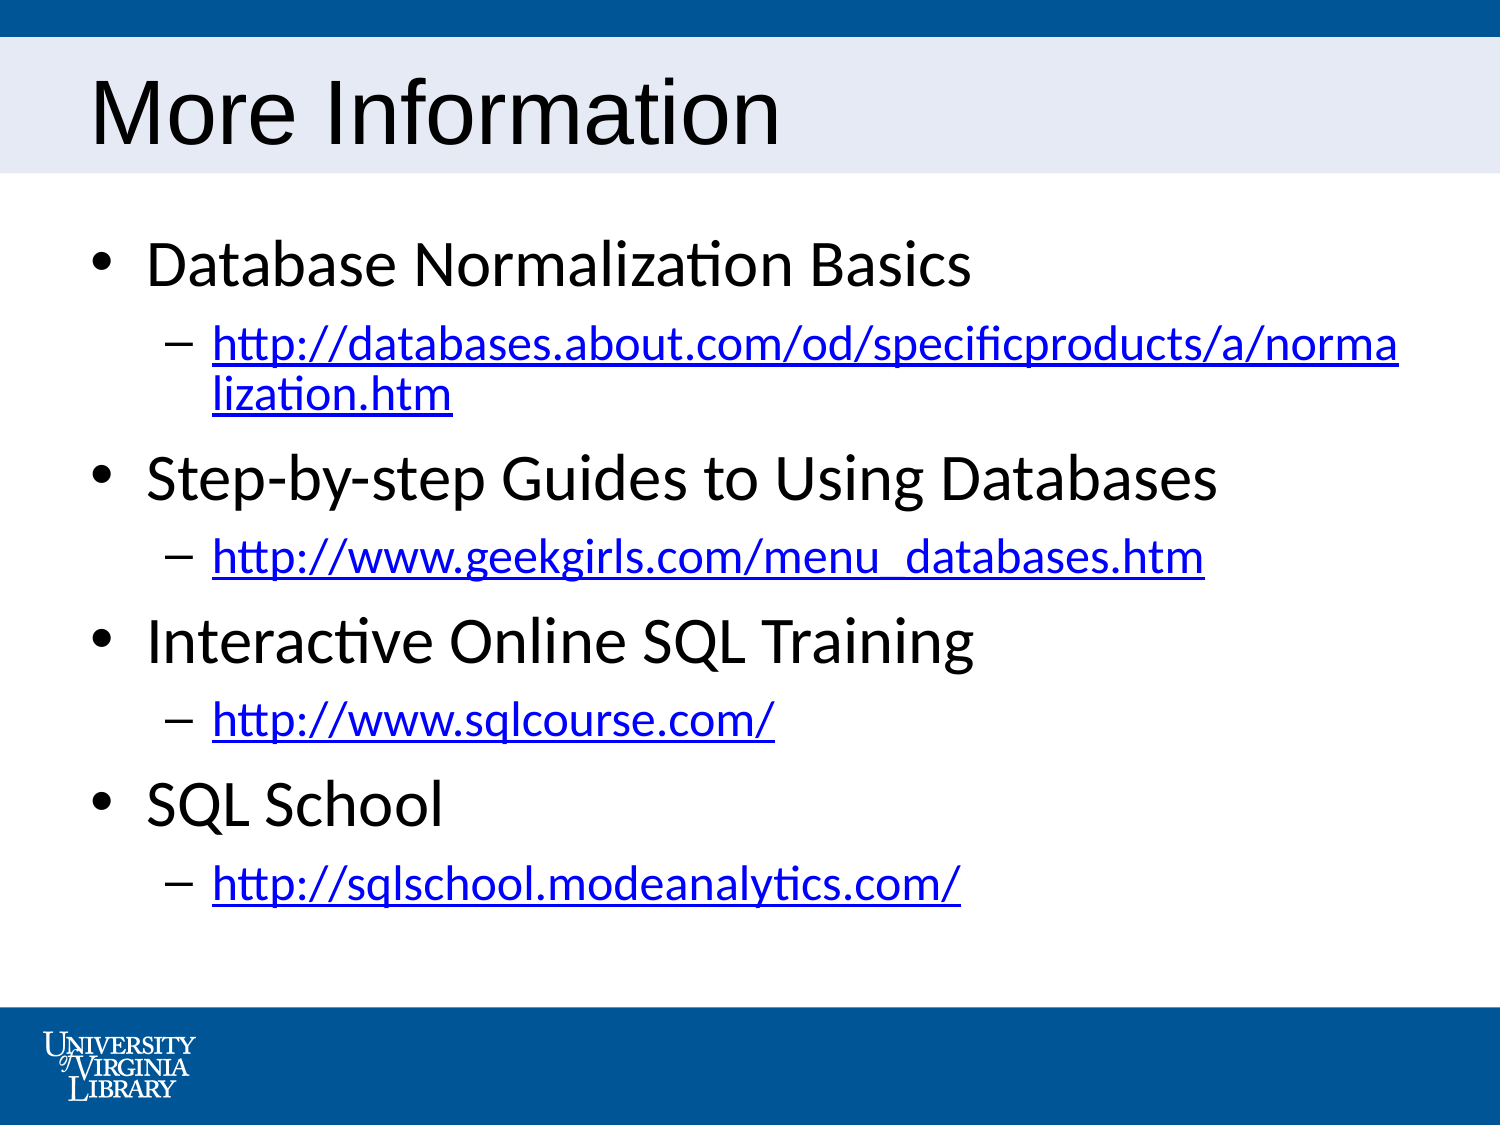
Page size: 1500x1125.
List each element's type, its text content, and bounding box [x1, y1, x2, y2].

title More Information [75, 45, 1425, 175]
list Database Normalization Basics http://databases.about.com/od/specificproducts/a/normalization.htm Step-by-step Guides to Using Databases http://www.geekgirls.com/menu_databases.htm Interactive Online SQL Training http://www.sqlcourse.com/ SQL School http://sqlschool.modeanalytics.com/ [75, 212, 1425, 1008]
picture [0, 0, 1500, 1125]
